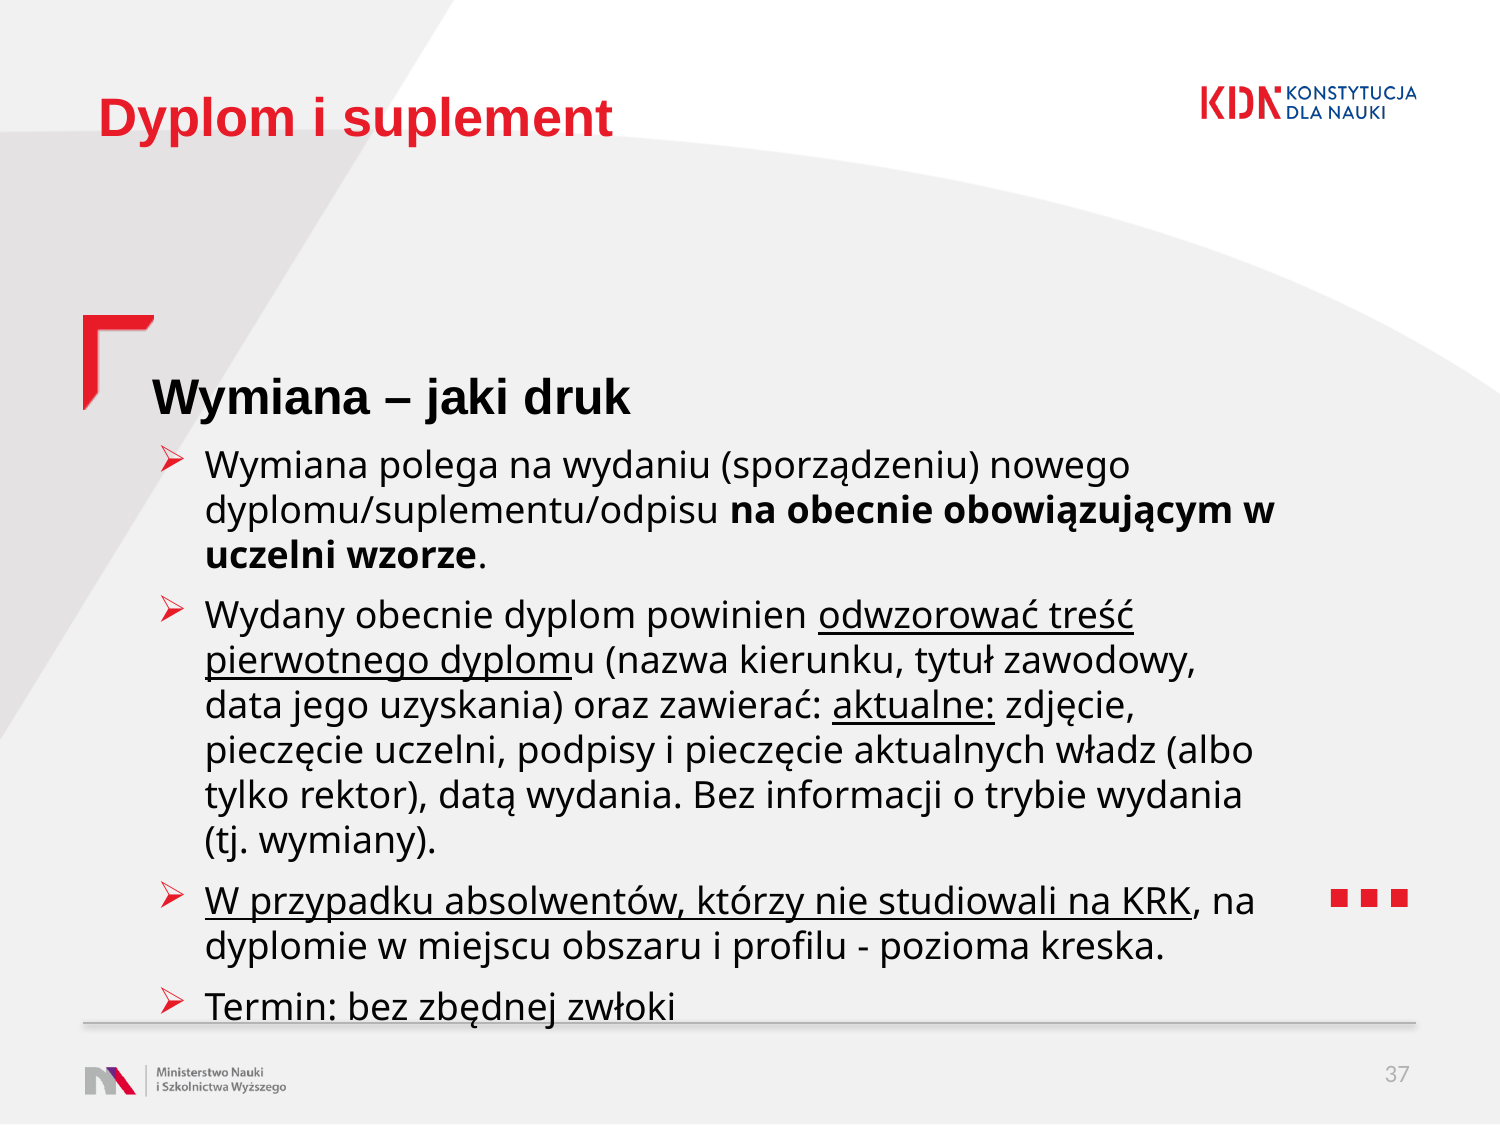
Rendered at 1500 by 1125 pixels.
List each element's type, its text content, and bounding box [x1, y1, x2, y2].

picture [0, 0, 1500, 1125]
slide_number 37 [1074, 1042, 1425, 1103]
title Dyplom i suplement [83, 74, 1170, 143]
list Wymiana polega na wydaniu (sporządzeniu) nowego dyplomu/suplementu/odpisu na obecnie obowiązującym w uczelni wzorze. Wydany obecnie dyplom powinien odwzorować treść pierwotnego dyplomu (nazwa kierunku, tytuł zawodowy, data jego uzyskania) oraz zawierać: aktualne: zdjęcie, pieczęcie uczelni, podpisy i pieczęcie aktualnych władz (albo tylko rektor), datą wydania. Bez informacji o trybie wydania (tj. wymiany). W przypadku absolwentów, którzy nie studiowali na KRK, na dyplomie w miejscu obszaru i profilu - pozioma kreska. Termin: bez zbędnej zwłoki [142, 433, 1295, 1012]
text_box Wymiana – jaki druk [137, 357, 1259, 433]
